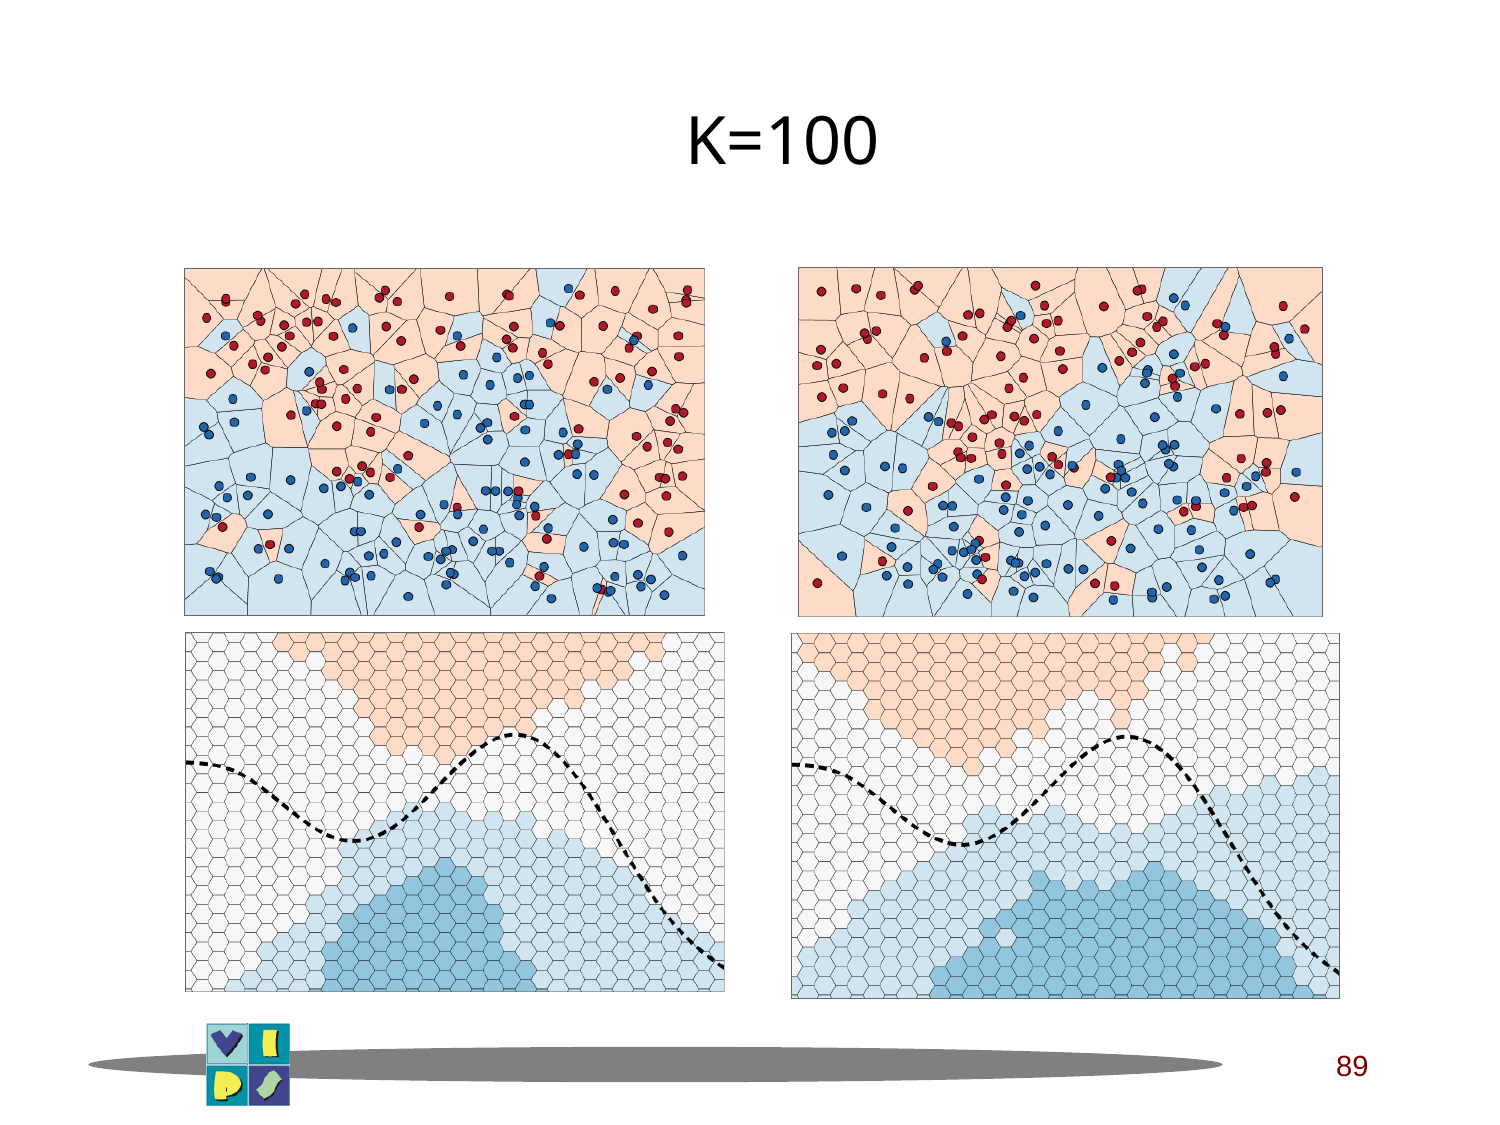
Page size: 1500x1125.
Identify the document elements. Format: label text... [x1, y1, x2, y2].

picture [206, 1023, 290, 1106]
slide_number 89 [1033, 1039, 1384, 1118]
picture [182, 623, 725, 1002]
picture [782, 256, 1349, 1011]
text_box K=100 [670, 90, 895, 186]
picture [176, 258, 712, 621]
